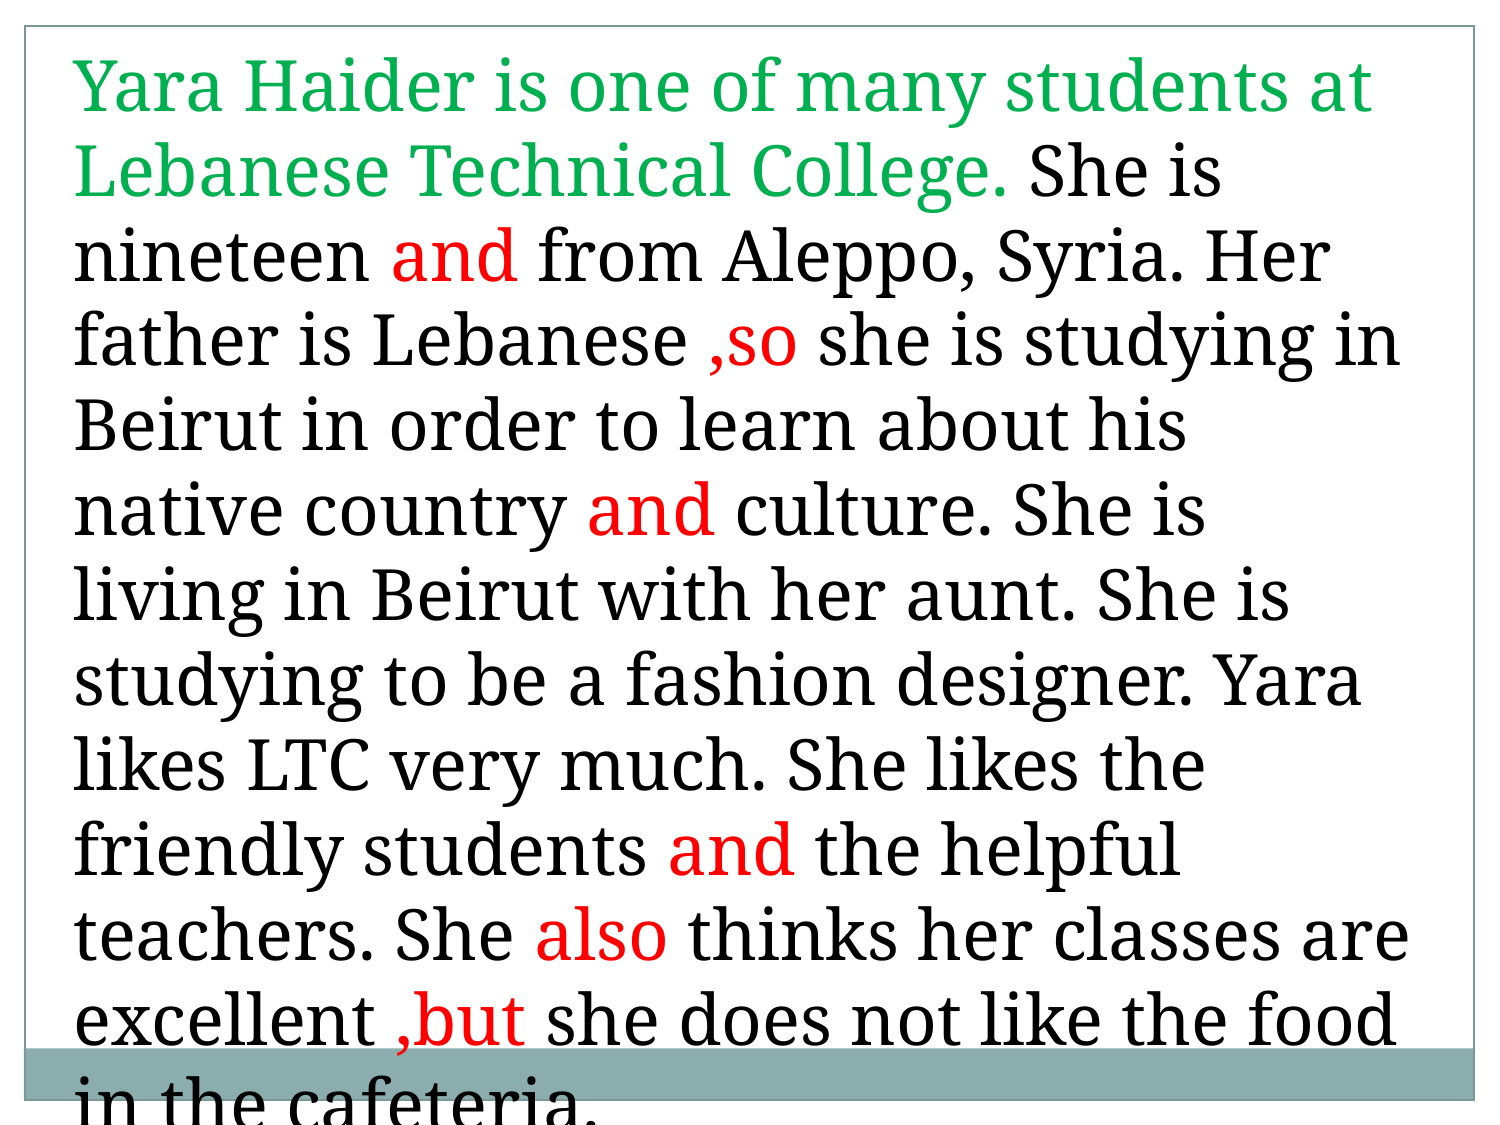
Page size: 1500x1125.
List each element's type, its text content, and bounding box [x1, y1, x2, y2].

text_box Yara Haider is one of many students at Lebanese Technical College. She is nineteen and from Aleppo, Syria. Her father is Lebanese ,so she is studying in Beirut in order to learn about his native country and culture. She is living in Beirut with her aunt. She is studying to be a fashion designer. Yara likes LTC very much. She likes the friendly students and the helpful teachers. She also thinks her classes are excellent ,but she does not like the food in the cafeteria. [58, 32, 1430, 1125]
